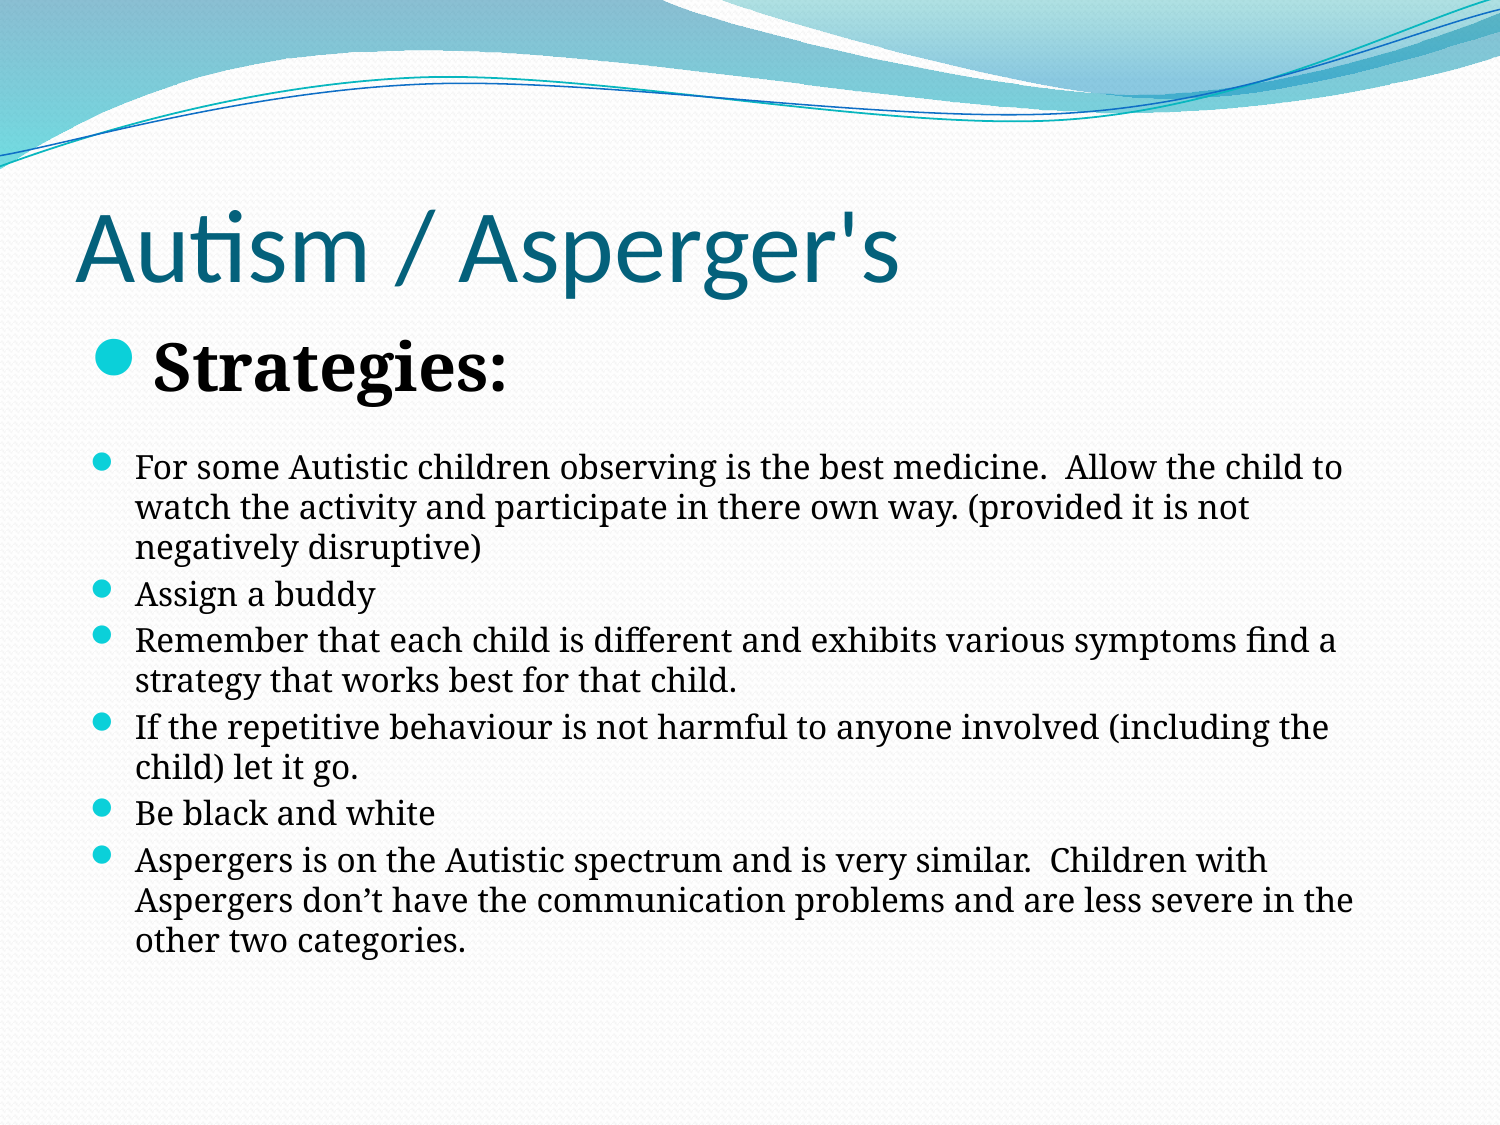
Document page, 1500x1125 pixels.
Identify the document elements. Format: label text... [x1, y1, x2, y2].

title Autism / Asperger's [74, 115, 1426, 304]
list Strategies: For some Autistic children observing is the best medicine. Allow the child to watch the activity and participate in there own way. (provided it is not negatively disruptive) Assign a buddy Remember that each child is different and exhibits various symptoms find a strategy that works best for that child. If the repetitive behaviour is not harmful to anyone involved (including the child) let it go. Be black and white Aspergers is on the Autistic spectrum and is very similar. Children with Aspergers don’t have the communication problems and are less severe in the other two categories. [74, 317, 1426, 971]
